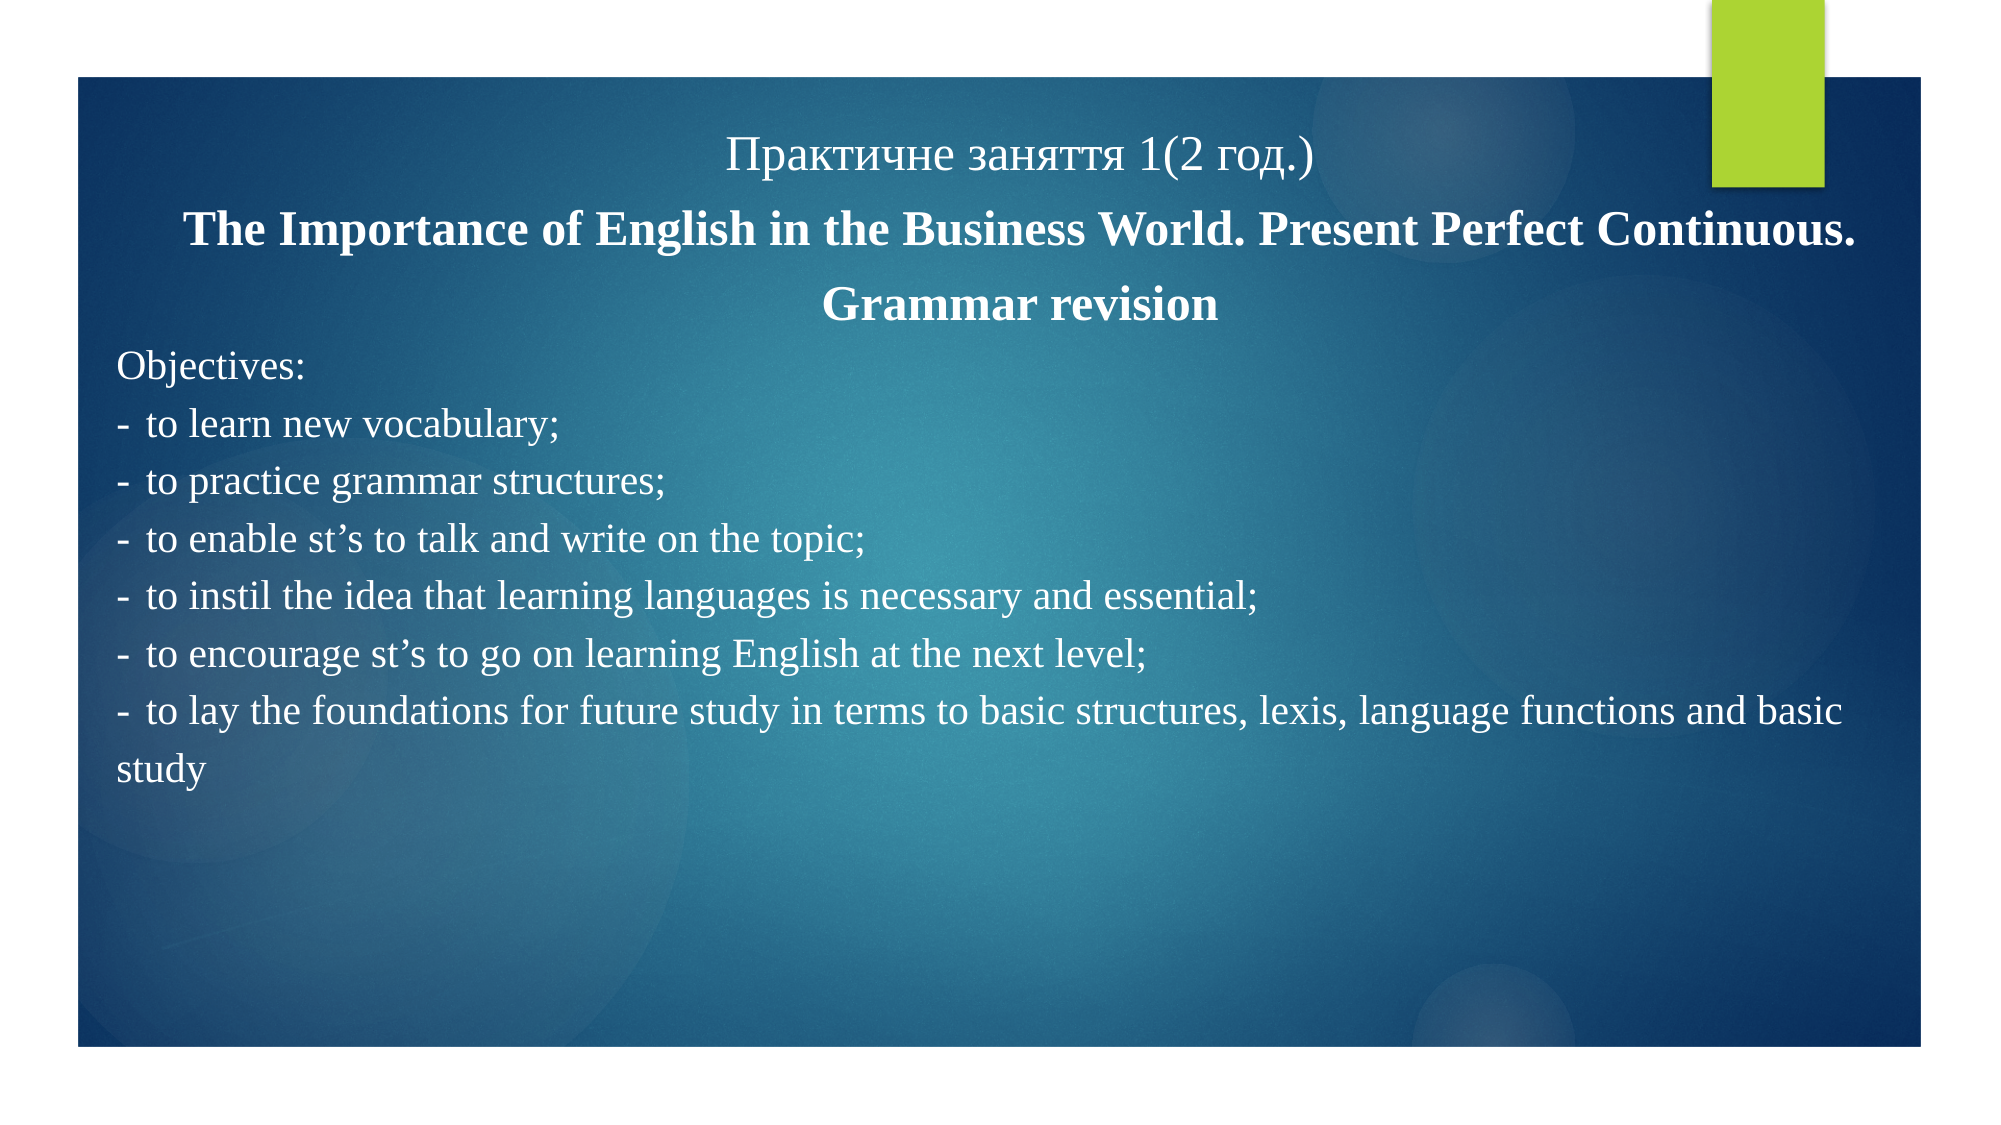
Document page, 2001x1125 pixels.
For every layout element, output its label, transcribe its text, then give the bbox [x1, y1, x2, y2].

text_box Практичне заняття 1(2 год.) The Importance of English in the Business World. Present Perfect Continuous. Grammar revision Objectives: - to learn new vocabulary; - to practice grammar structures; - to enable st’s to talk and write on the topic; - to instil the idea that learning languages is necessary and essential; - to encourage st’s to go on learning English at the next level; - to lay the foundations for future study in terms to basic structures, lexis, language functions and basic study [101, 97, 1939, 798]
